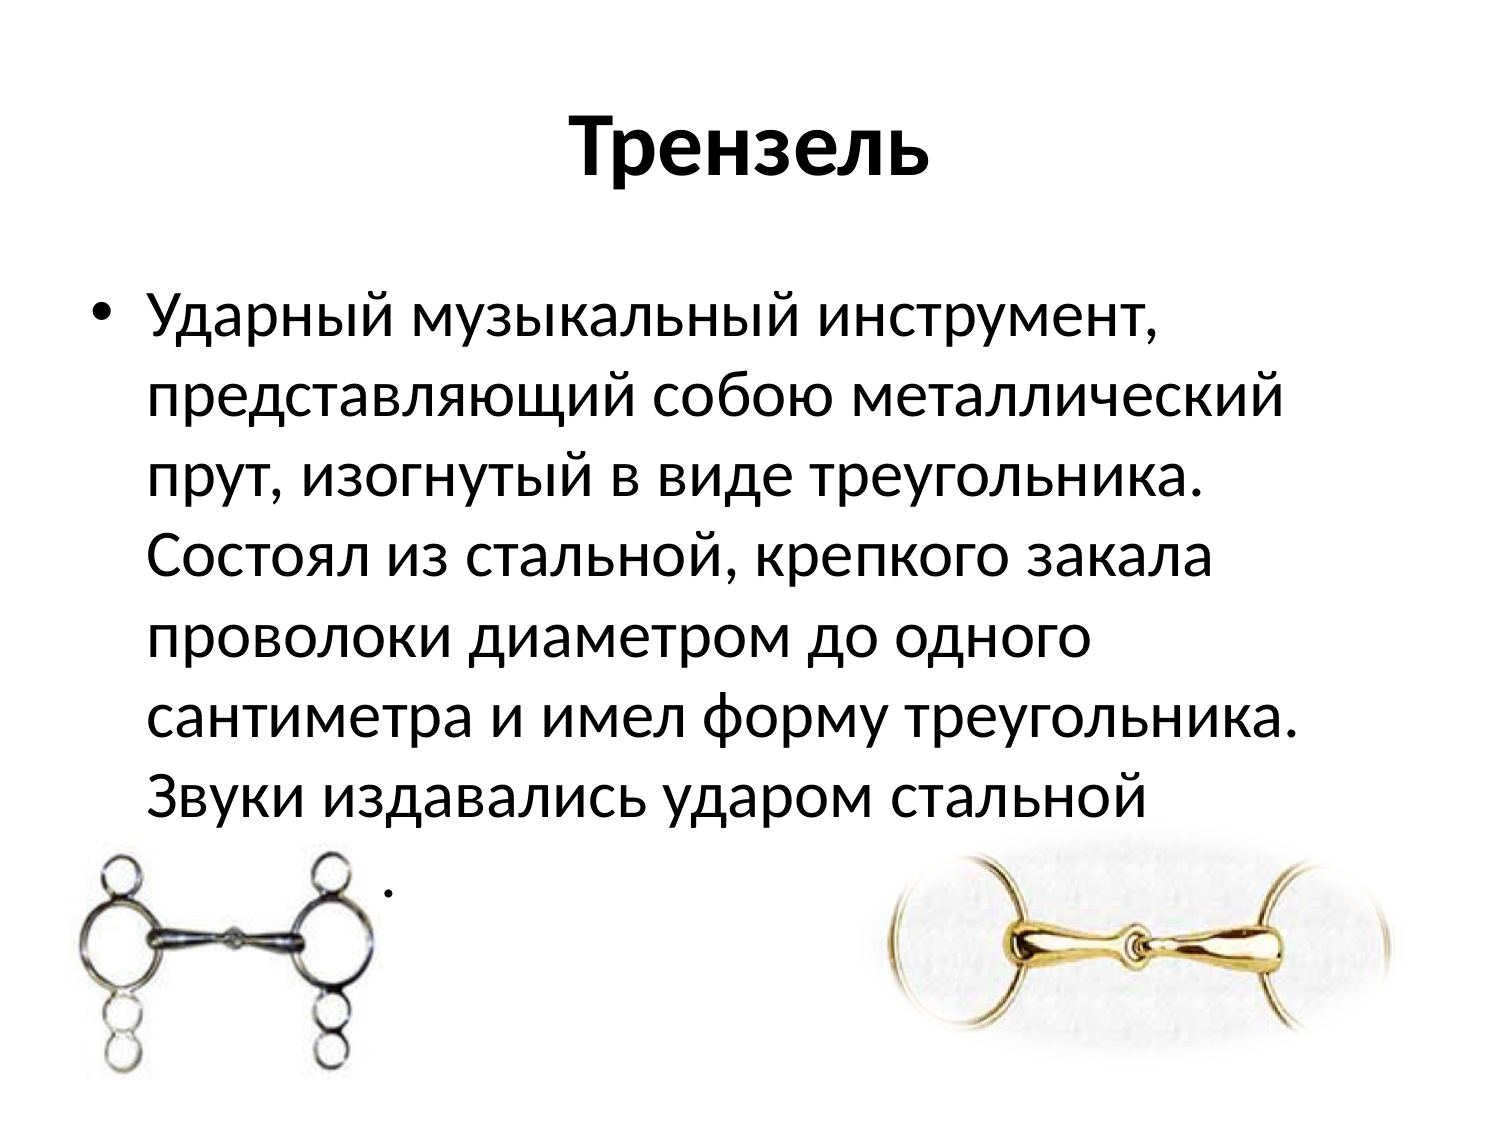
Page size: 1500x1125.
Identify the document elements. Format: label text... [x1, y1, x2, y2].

list Ударный музыкальный инструмент, представляющий собою металлический прут, изогнутый в виде треугольника. Состоял из стальной, крепкого закала проволоки диаметром до одного сантиметра и имел форму треугольника. Звуки издавались ударом стальной палочки. [75, 262, 1425, 1005]
picture [70, 843, 382, 1094]
title Трензель [75, 45, 1425, 233]
picture [855, 820, 1409, 1067]
